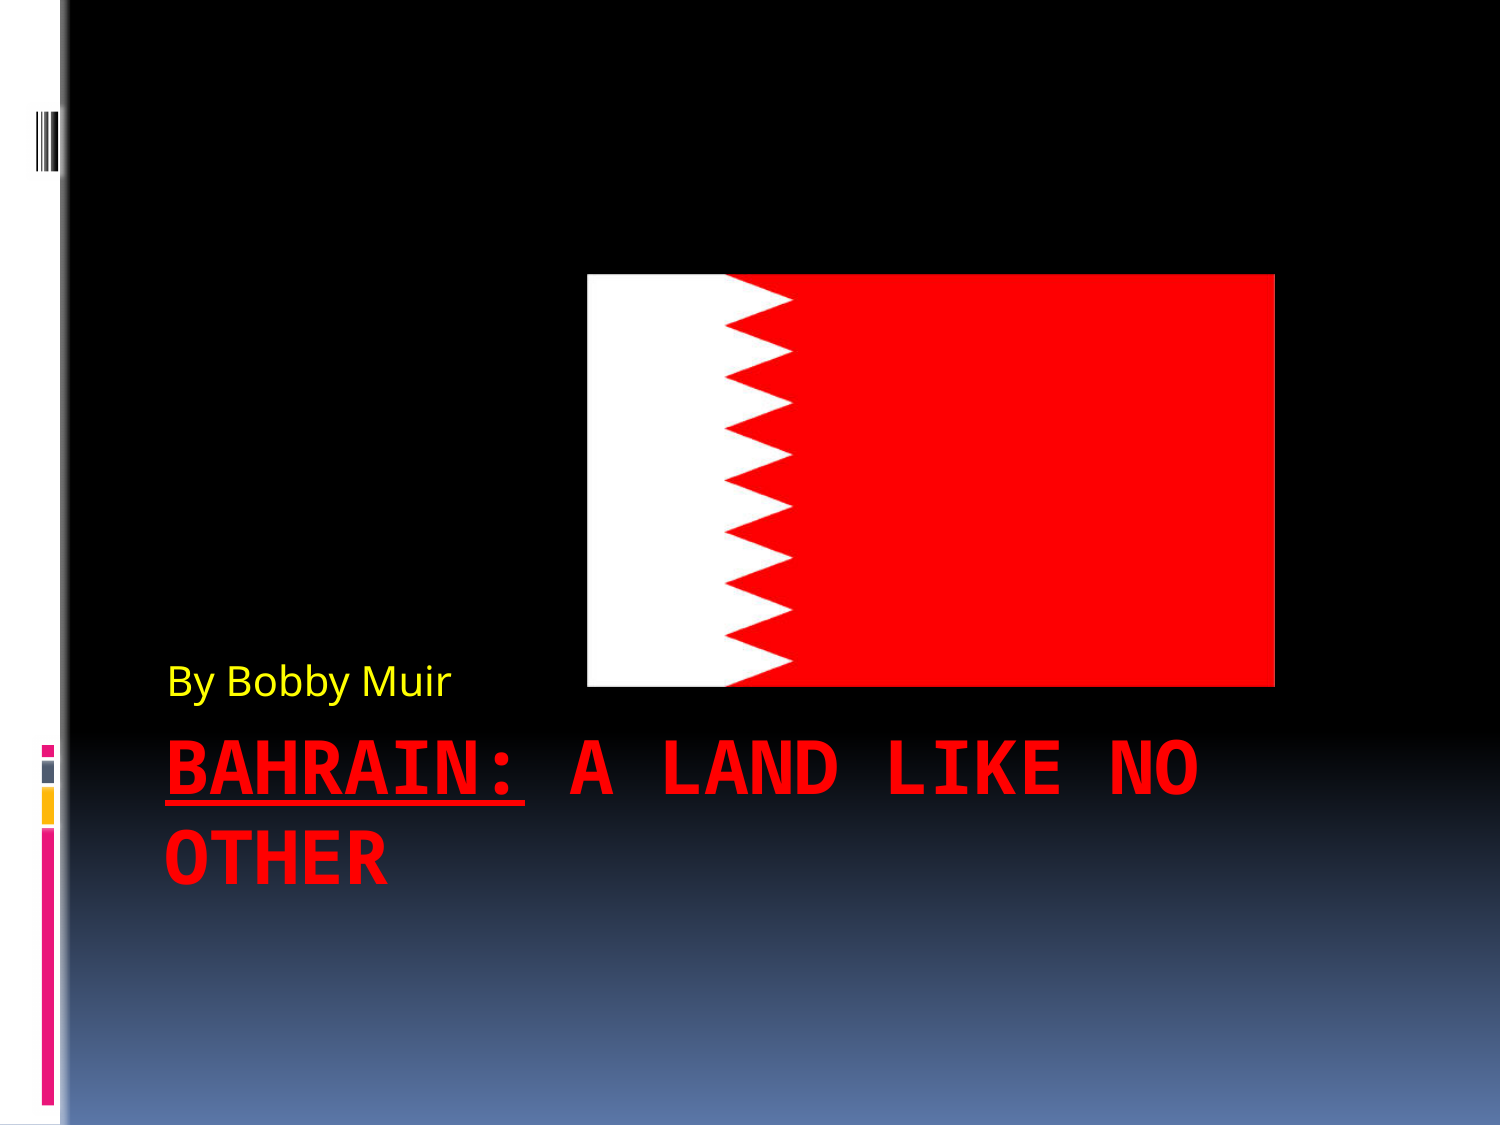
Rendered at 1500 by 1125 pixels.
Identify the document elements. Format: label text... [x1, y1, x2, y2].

title Bahrain: A Land like no other [150, 713, 1425, 1037]
subtitle By Bobby Muir [150, 464, 1425, 713]
text_box [25, 0, 798, 242]
picture [586, 274, 1276, 687]
